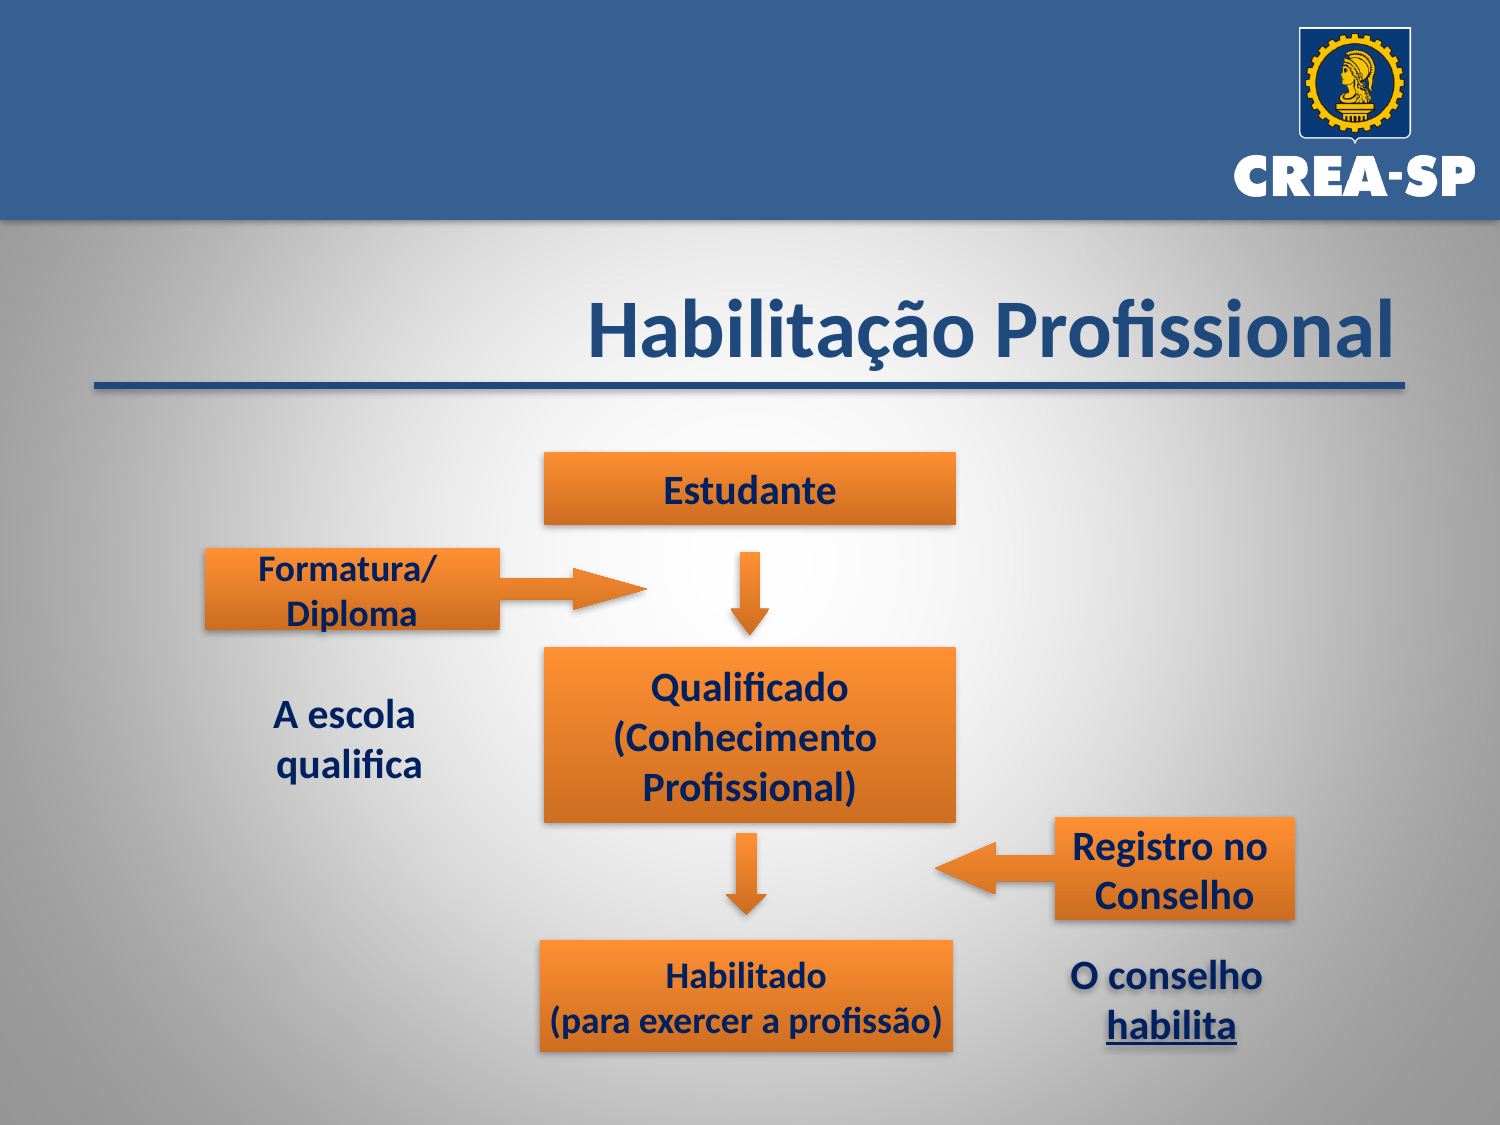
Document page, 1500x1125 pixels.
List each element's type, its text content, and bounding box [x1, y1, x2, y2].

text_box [173, 452, 1327, 1058]
picture [1234, 27, 1475, 197]
text_box Habilitação Profissional [100, 267, 1412, 382]
picture [0, 220, 1500, 1125]
